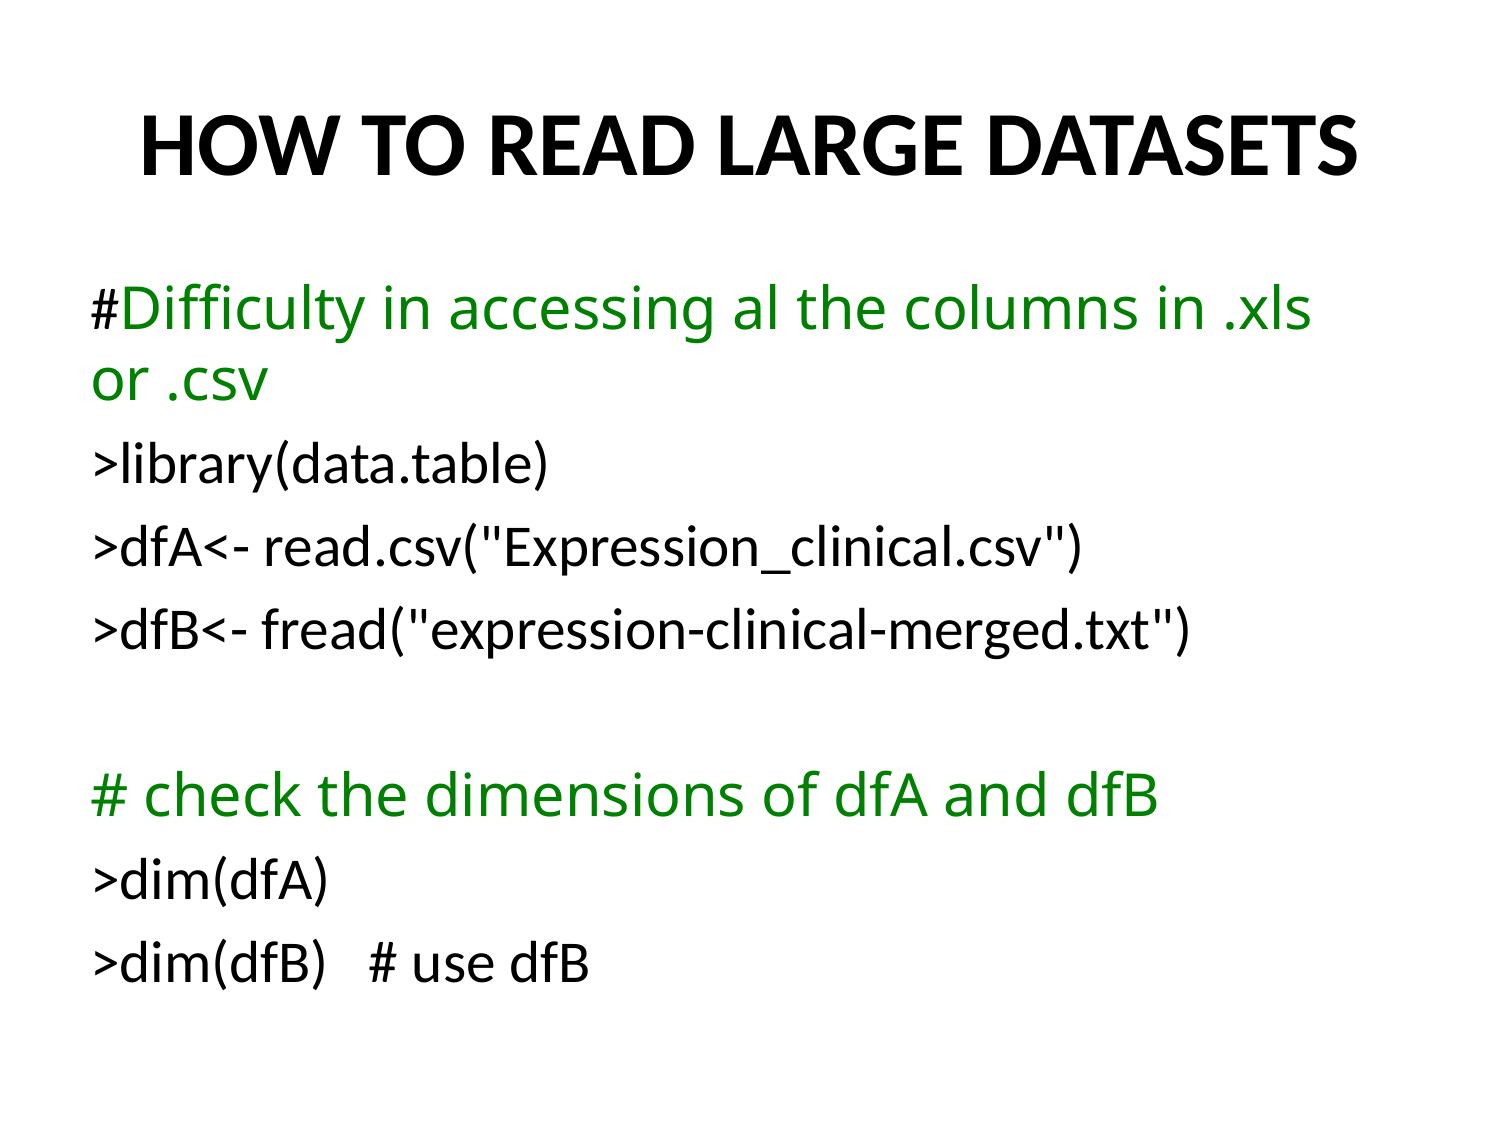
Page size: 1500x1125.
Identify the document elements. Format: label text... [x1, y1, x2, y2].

title HOW TO READ LARGE DATASETS [75, 45, 1425, 233]
list #Difficulty in accessing al the columns in .xls or .csv >library(data.table) >dfA<- read.csv("Expression_clinical.csv") >dfB<- fread("expression-clinical-merged.txt") # check the dimensions of dfA and dfB >dim(dfA) >dim(dfB) # use dfB [75, 262, 1425, 1005]
